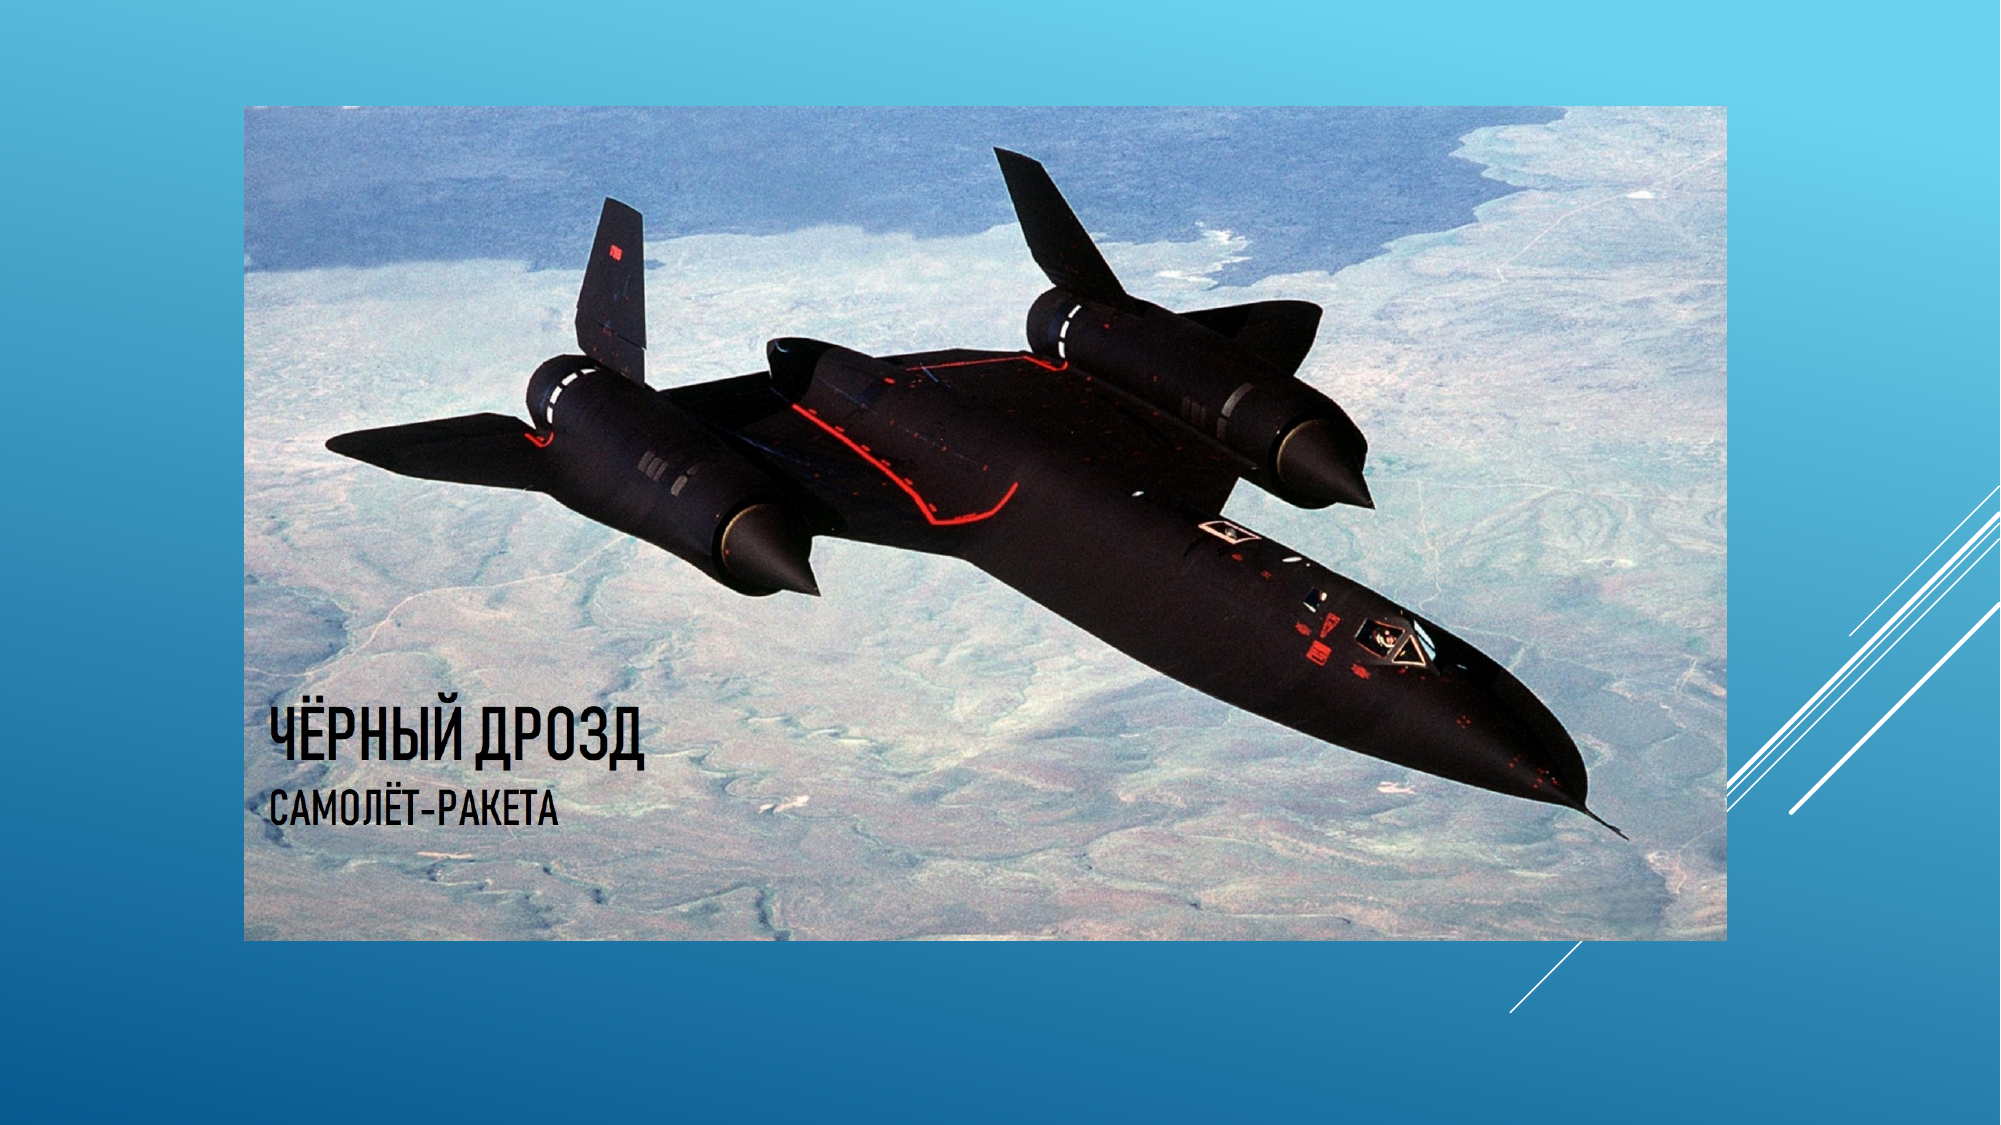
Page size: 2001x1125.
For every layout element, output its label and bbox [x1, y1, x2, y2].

list [244, 106, 1727, 941]
